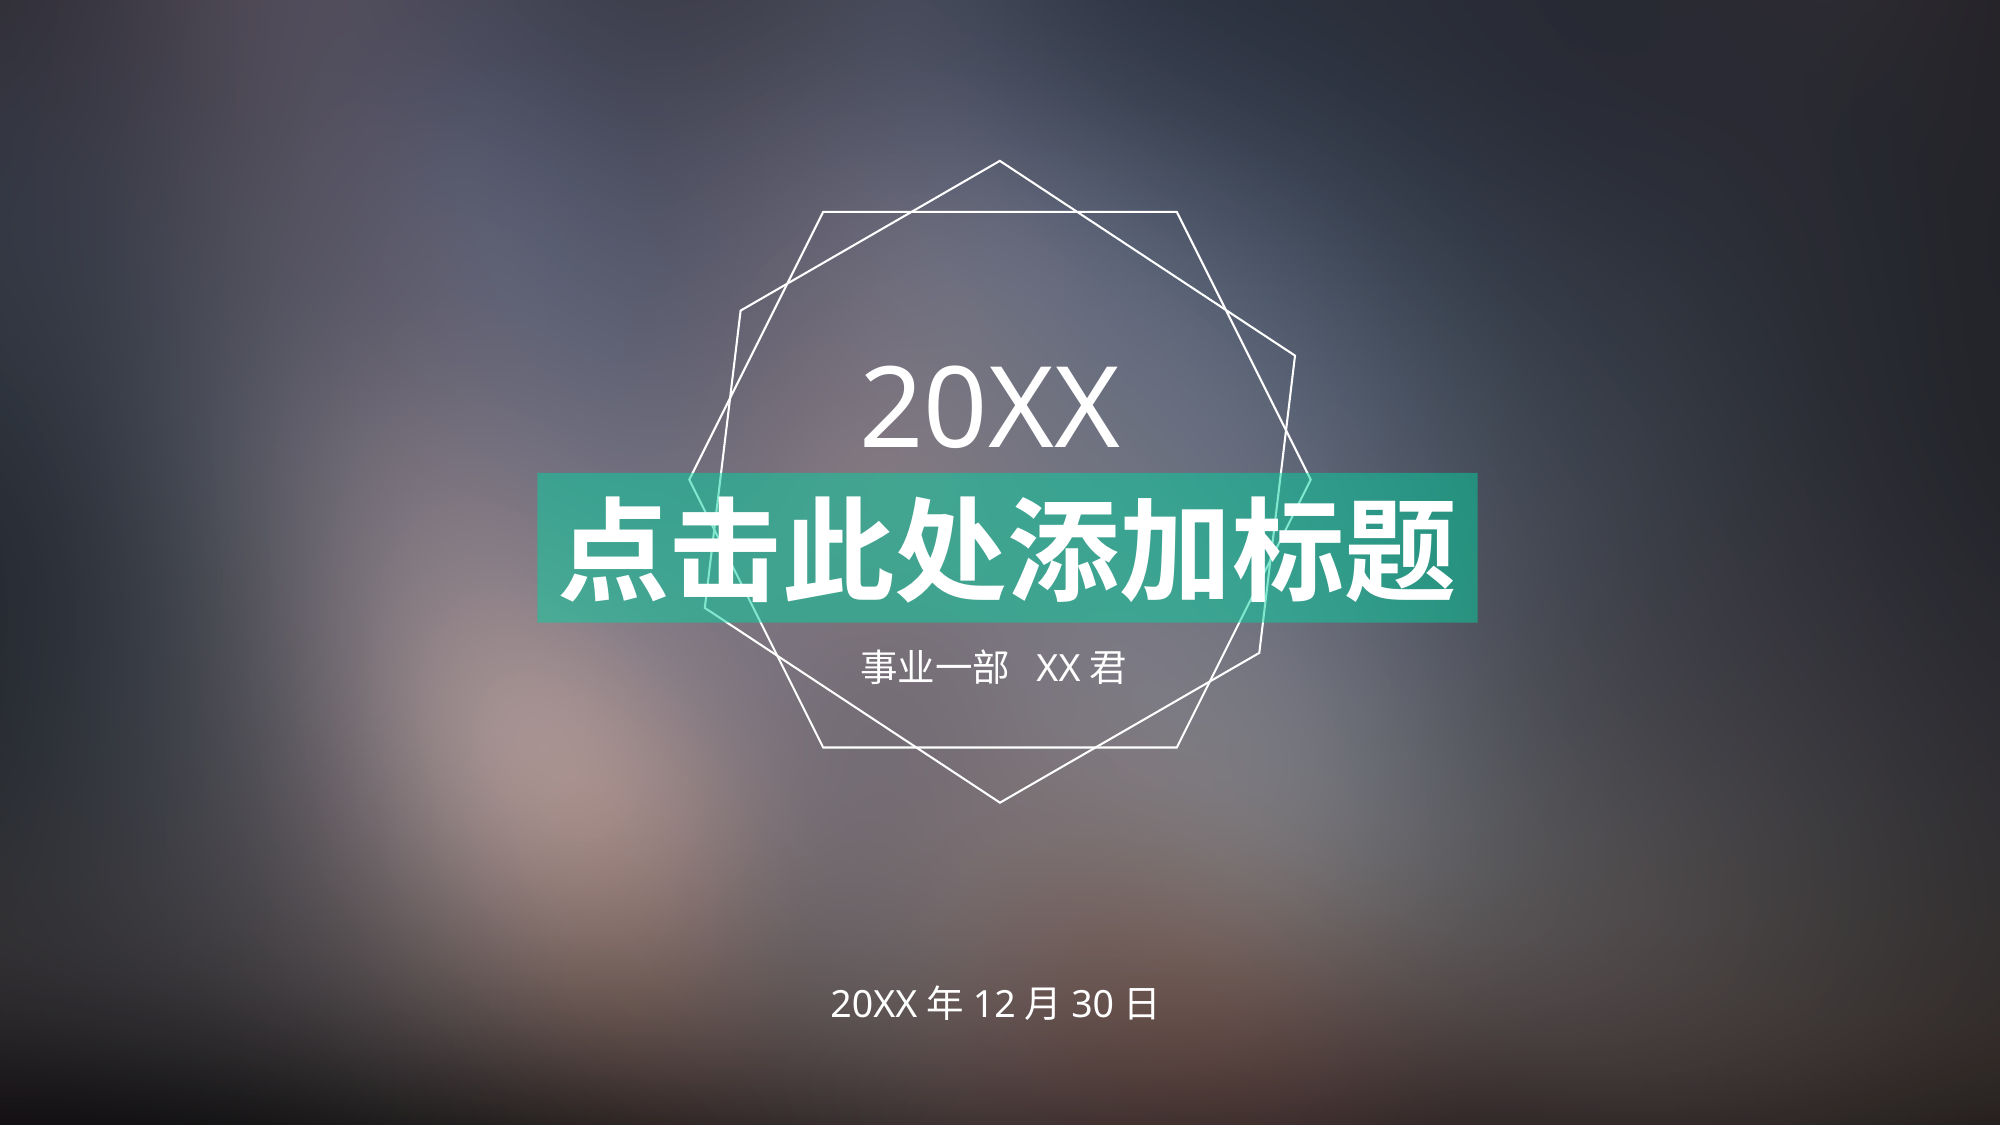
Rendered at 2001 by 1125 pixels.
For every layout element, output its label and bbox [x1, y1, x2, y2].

text_box [689, 211, 1311, 750]
text_box [539, 966, 1452, 1039]
picture [0, 0, 2000, 1125]
